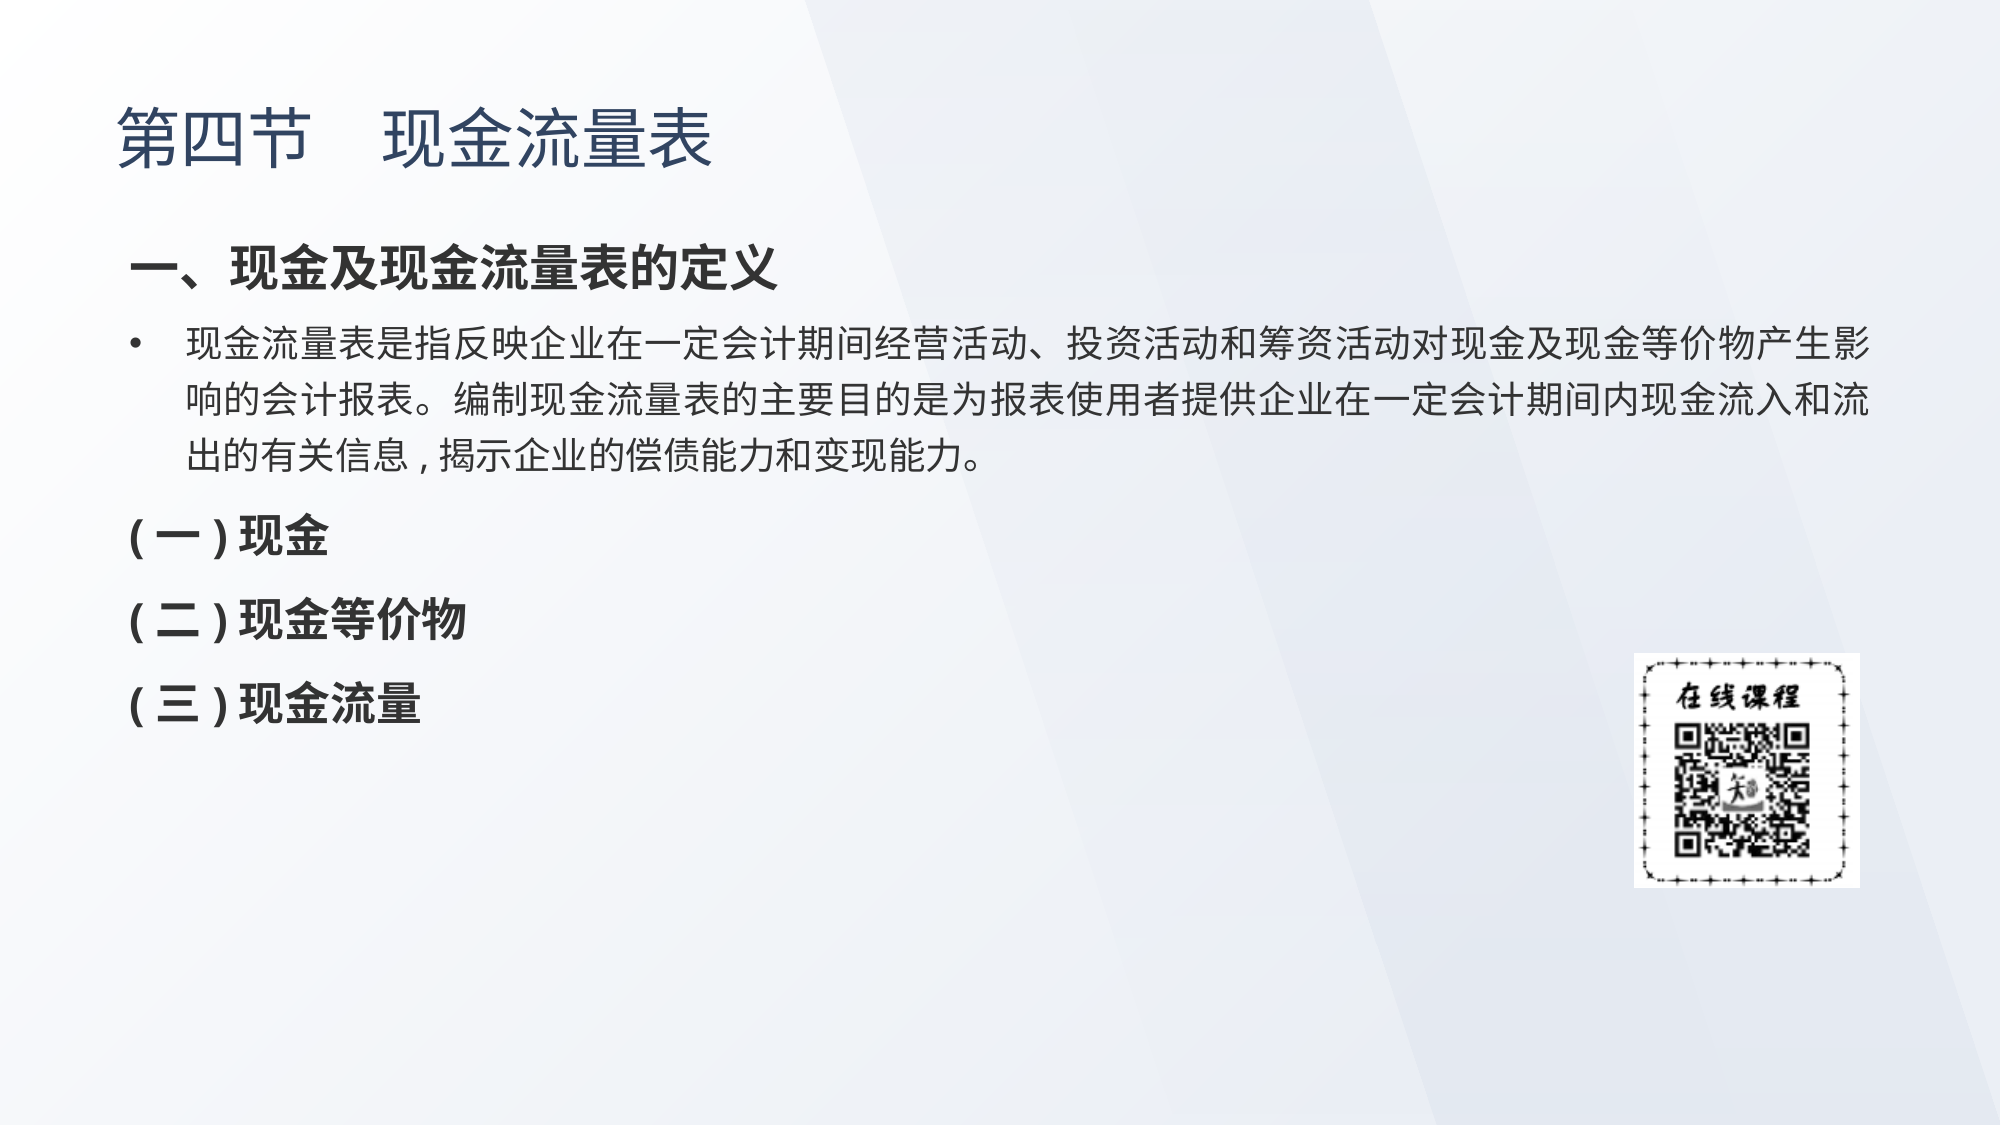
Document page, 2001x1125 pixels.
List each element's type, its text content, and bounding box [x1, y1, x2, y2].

title 第四节 现金流量表 [114, 59, 1886, 178]
text_box 一、现金及现金流量表的定义 现金流量表是指反映企业在一定会计期间经营活动、投资活动和筹资活动对现金及现金等价物产生影响的会计报表。编制现金流量表的主要目的是为报表使用者提供企业在一定会计期间内现金流入和流出的有关信息,揭示企业的偿债能力和变现能力。 (一)现金 (二)现金等价物 (三)现金流量 [114, 213, 1886, 1013]
picture [1634, 653, 1860, 888]
